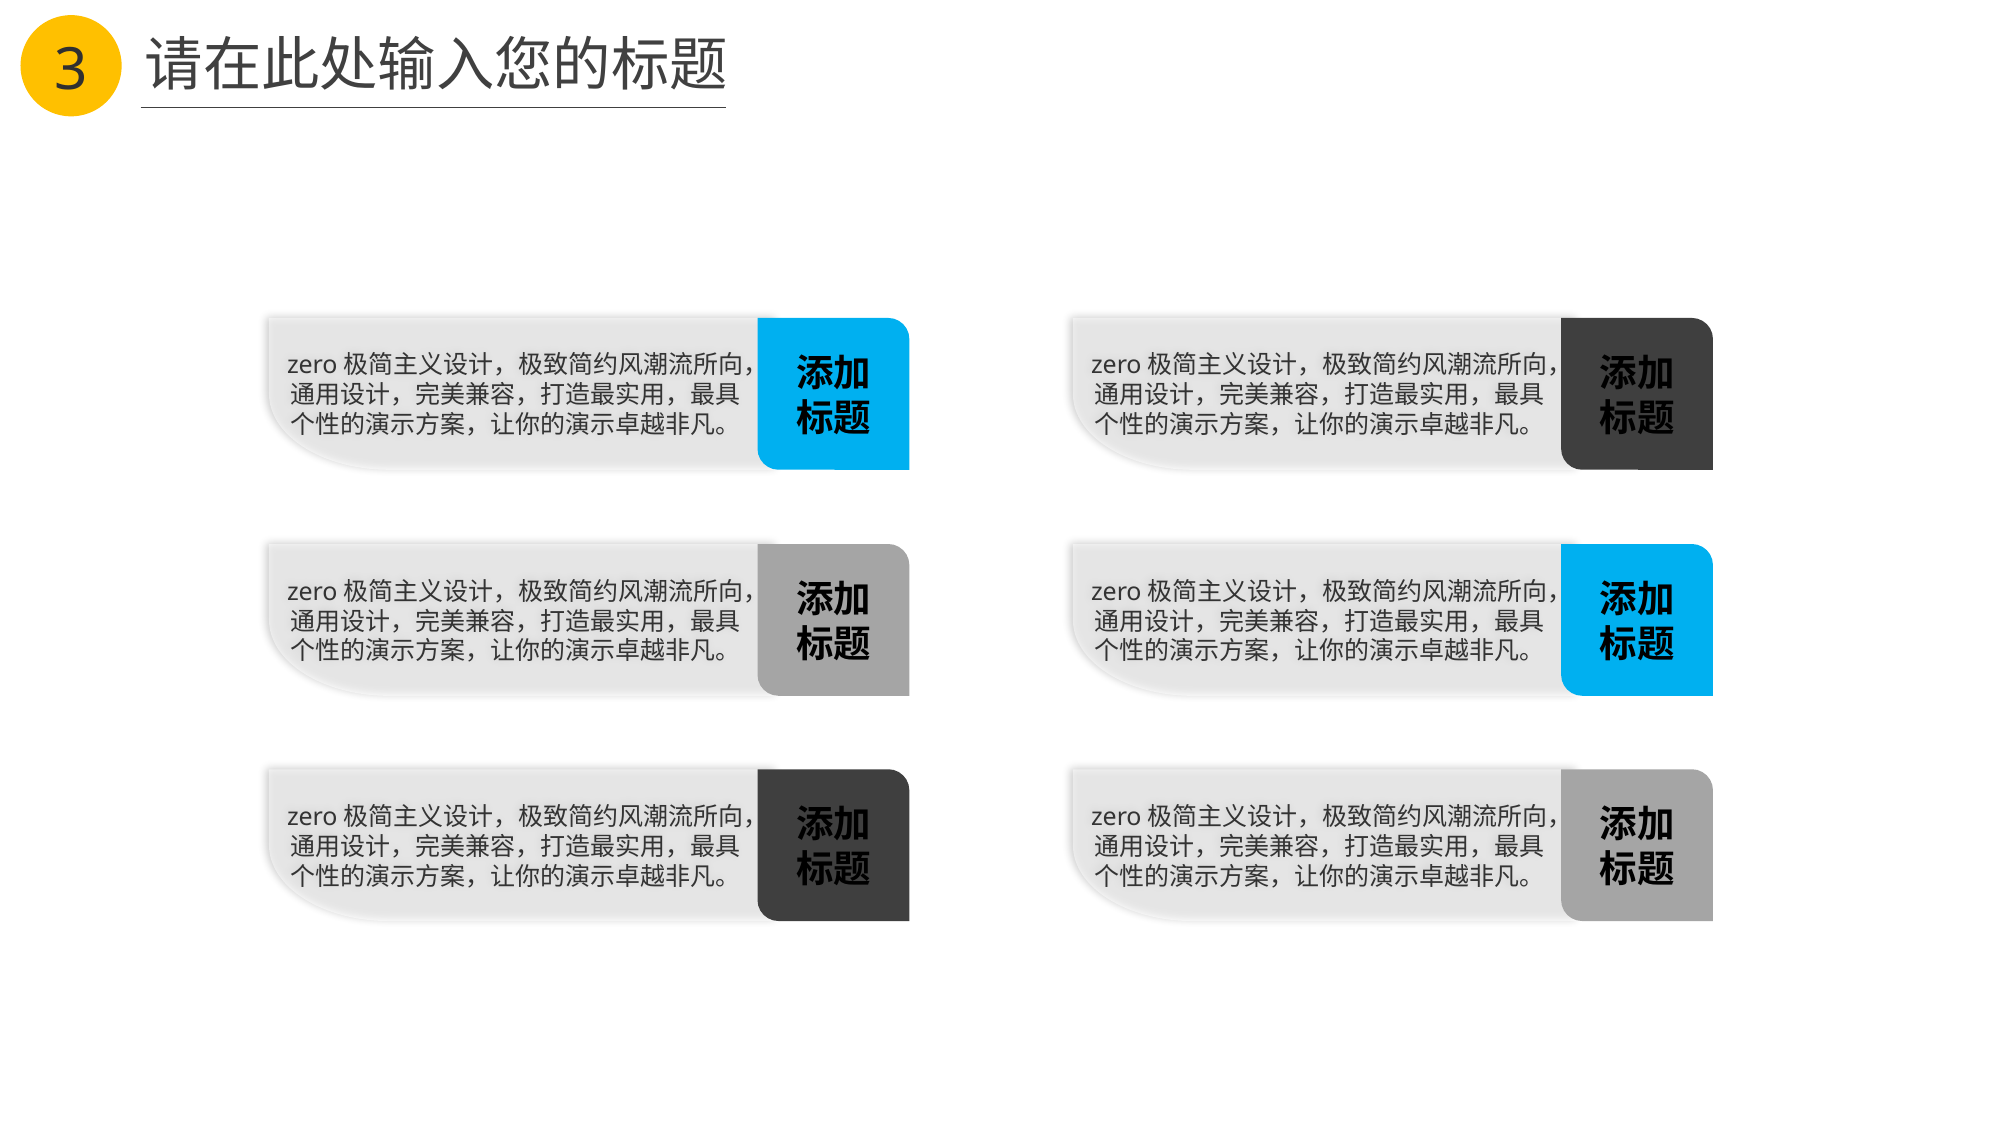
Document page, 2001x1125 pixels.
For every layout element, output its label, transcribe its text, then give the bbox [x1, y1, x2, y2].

text_box 添加 标题 [757, 544, 910, 696]
text_box 添加 标题 [757, 317, 910, 470]
text_box zero极简主义设计，极致简约风潮流所向，通用设计，完美兼容，打造最实用，最具个性的演示方案，让你的演示卓越非凡。 [1072, 544, 1576, 696]
text_box zero极简主义设计，极致简约风潮流所向，通用设计，完美兼容，打造最实用，最具个性的演示方案，让你的演示卓越非凡。 [268, 769, 777, 922]
text_box 添加 标题 [757, 769, 910, 922]
text_box 添加 标题 [1561, 544, 1713, 696]
text_box 添加 标题 [1561, 317, 1713, 470]
text_box 请在此处输入您的标题 [130, 20, 743, 105]
text_box zero极简主义设计，极致简约风潮流所向，通用设计，完美兼容，打造最实用，最具个性的演示方案，让你的演示卓越非凡。 [1072, 317, 1576, 470]
text_box zero极简主义设计，极致简约风潮流所向，通用设计，完美兼容，打造最实用，最具个性的演示方案，让你的演示卓越非凡。 [268, 317, 773, 470]
text_box 添加 标题 [1561, 769, 1713, 922]
text_box zero极简主义设计，极致简约风潮流所向，通用设计，完美兼容，打造最实用，最具个性的演示方案，让你的演示卓越非凡。 [1072, 769, 1581, 922]
text_box 3 [19, 14, 123, 118]
text_box zero极简主义设计，极致简约风潮流所向，通用设计，完美兼容，打造最实用，最具个性的演示方案，让你的演示卓越非凡。 [268, 544, 772, 696]
